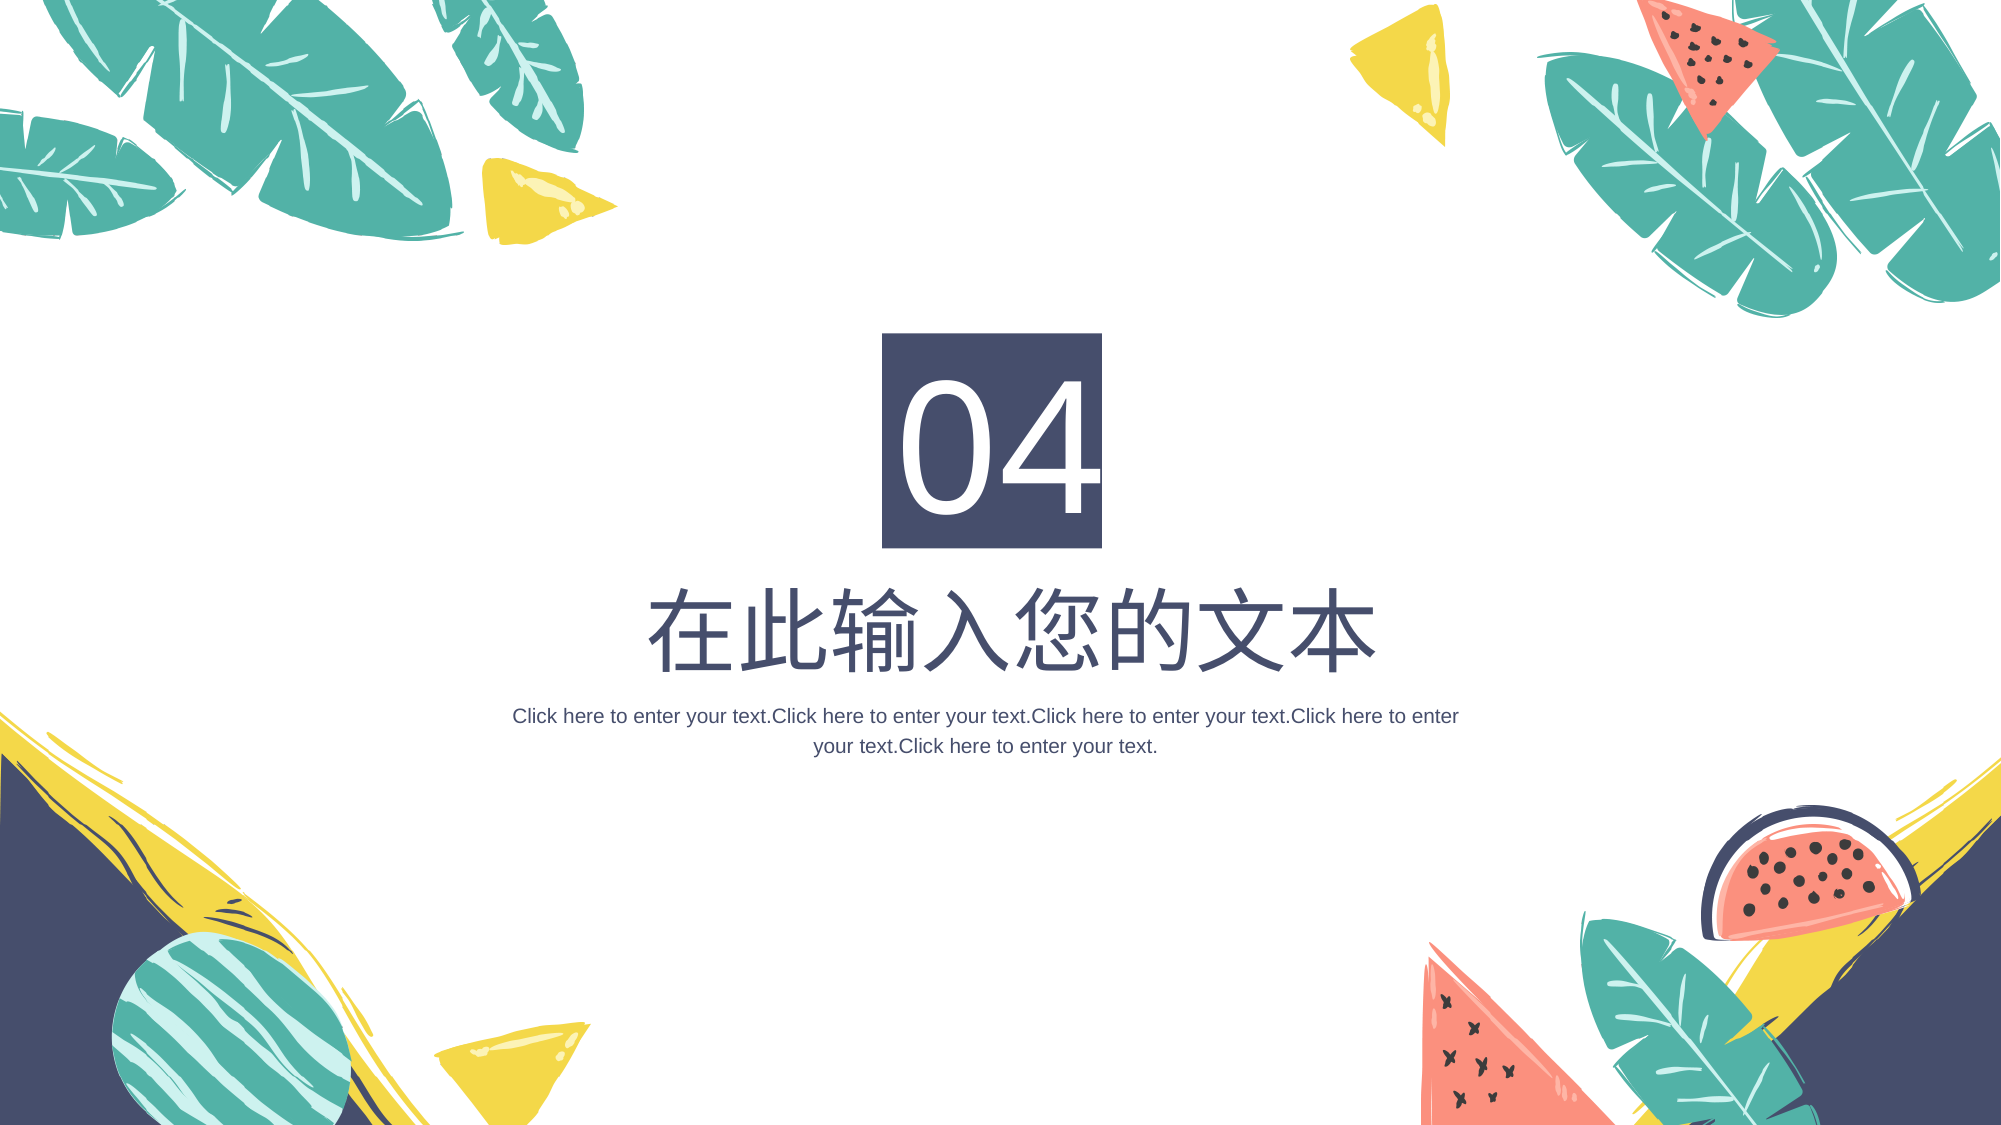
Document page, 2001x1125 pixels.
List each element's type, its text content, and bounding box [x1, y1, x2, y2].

picture [0, 0, 690, 293]
picture [0, 698, 637, 1125]
text_box Click here to enter your text.Click here to enter your text.Click here to enter your text.Click here to enter your text.Click here to enter your text. [485, 690, 1487, 766]
text_box 04 [732, 323, 1219, 551]
picture [1318, 0, 2000, 322]
picture [1379, 742, 2001, 1125]
text_box 在此输入您的文本 [618, 551, 1408, 690]
